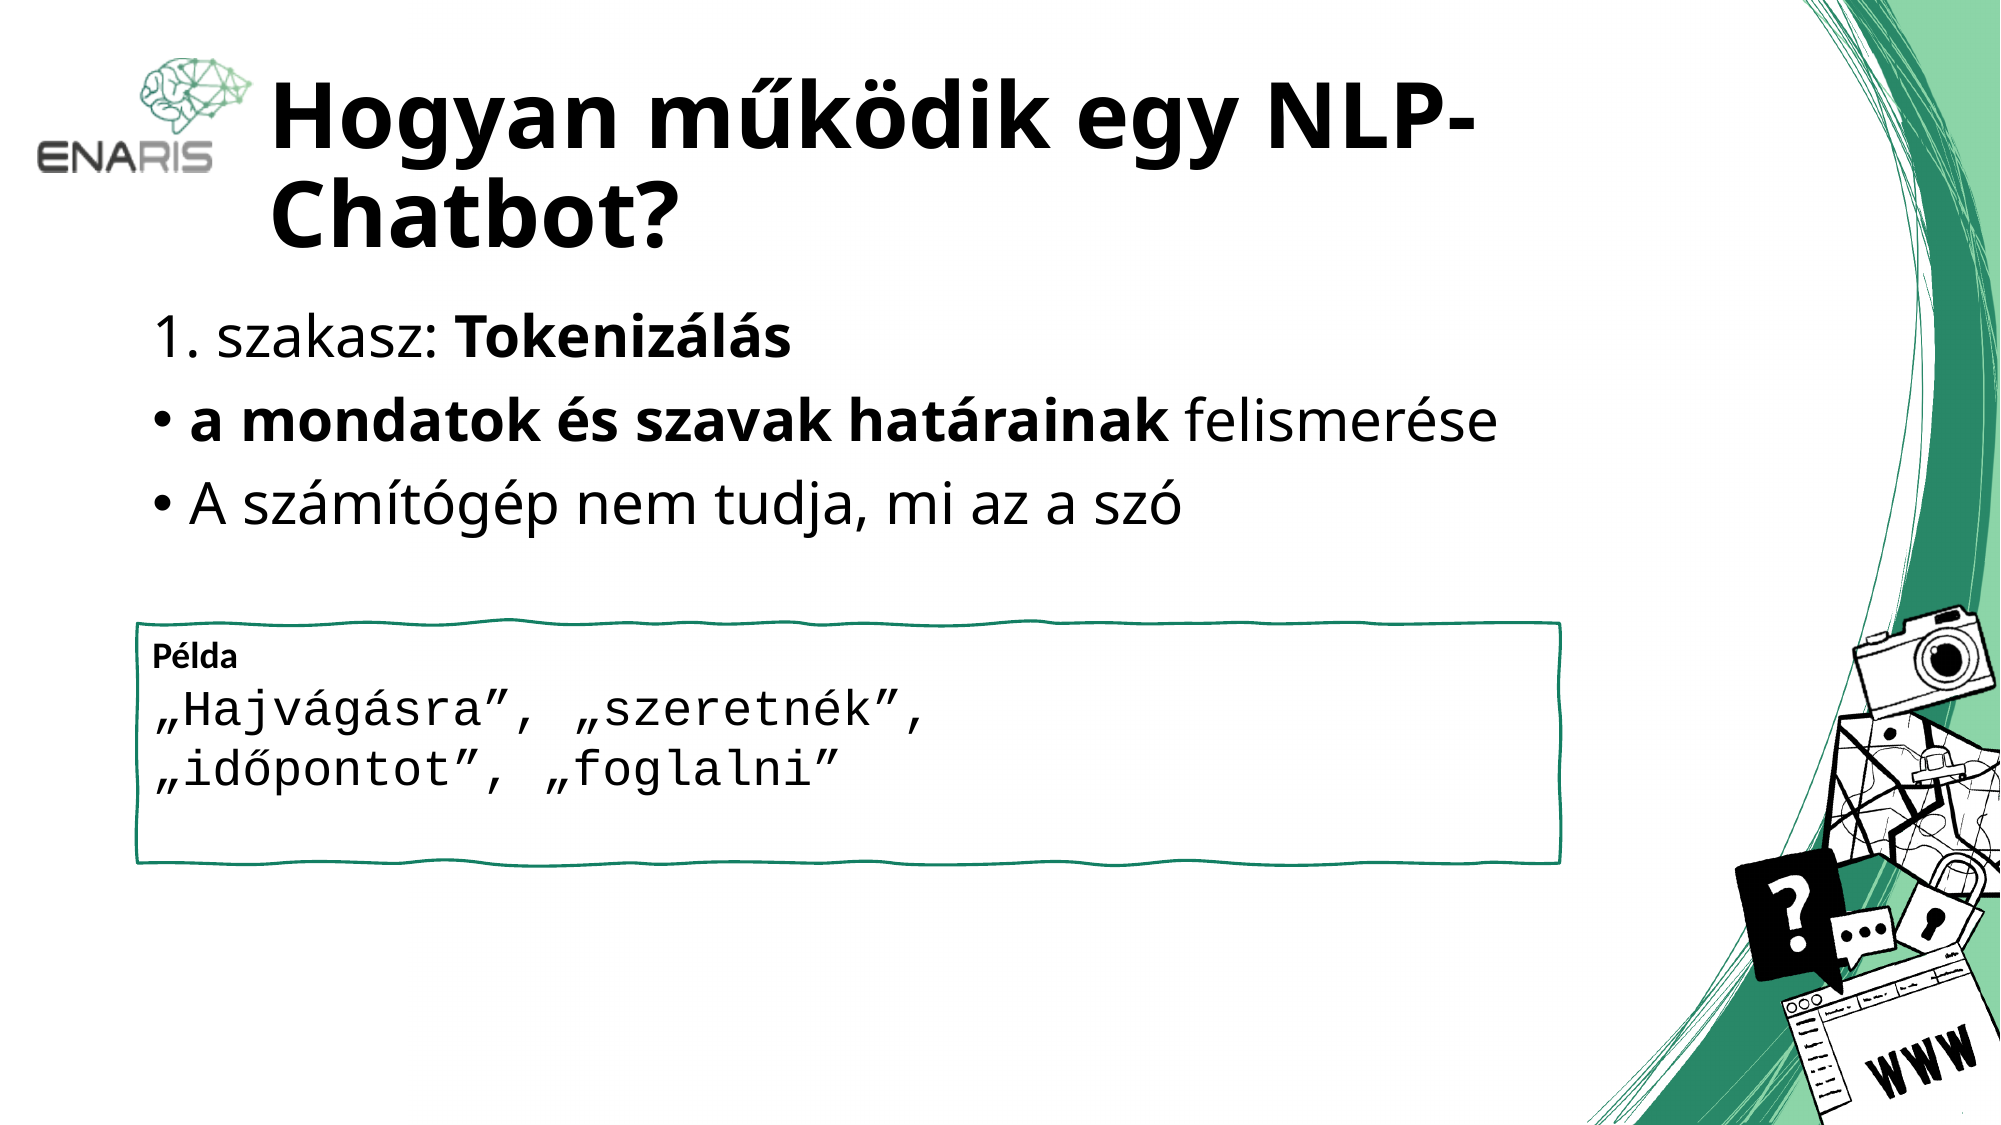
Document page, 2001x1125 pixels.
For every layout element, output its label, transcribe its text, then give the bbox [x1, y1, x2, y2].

picture [408, 0, 2000, 1125]
list 1. szakasz: Tokenizálás a mondatok és szavak határainak felismerése A számítógép nem tudja, mi az a szó [137, 299, 1728, 1014]
text_box Példa „Hajvágásra”, „szeretnék”, „időpontot”, „foglalni” [136, 619, 1561, 867]
title Hogyan működik egy NLP-Chatbot? [253, 59, 1863, 278]
picture [37, 58, 254, 173]
